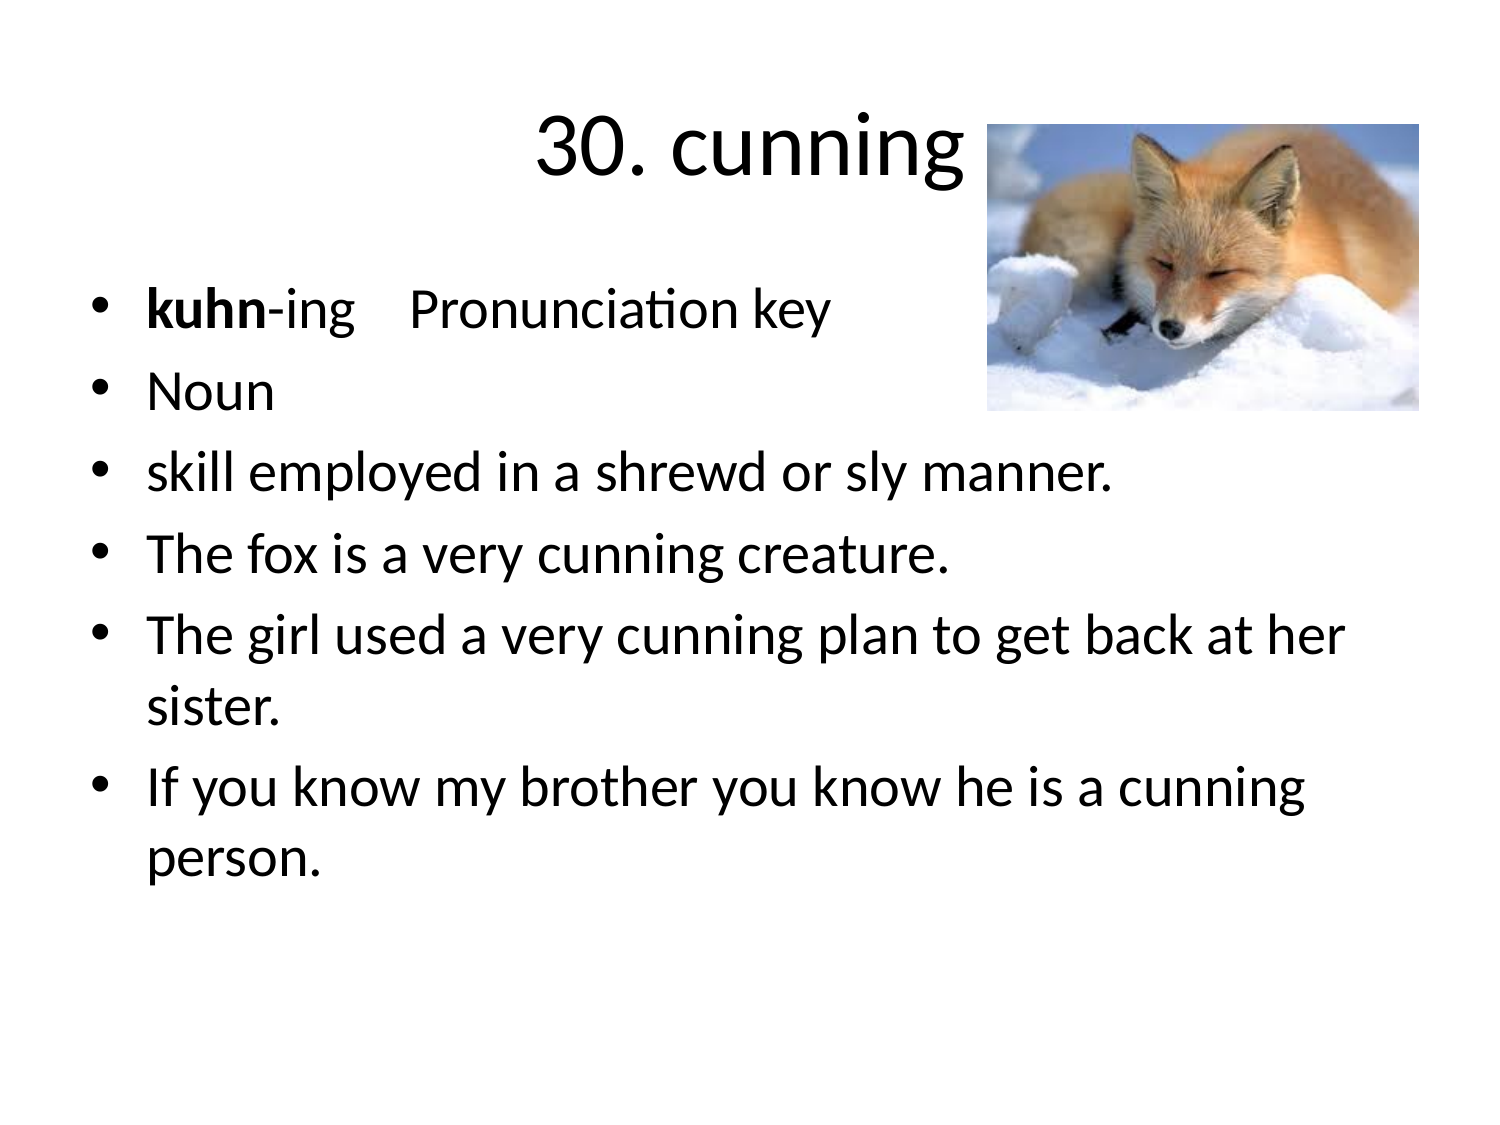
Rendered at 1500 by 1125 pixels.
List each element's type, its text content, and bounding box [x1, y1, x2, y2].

list kuhn-ing Pronunciation key Noun skill employed in a shrewd or sly manner. The fox is a very cunning creature. The girl used a very cunning plan to get back at her sister. If you know my brother you know he is a cunning person. [74, 262, 1426, 1006]
title 30. cunning [74, 44, 1426, 233]
picture [987, 124, 1420, 412]
